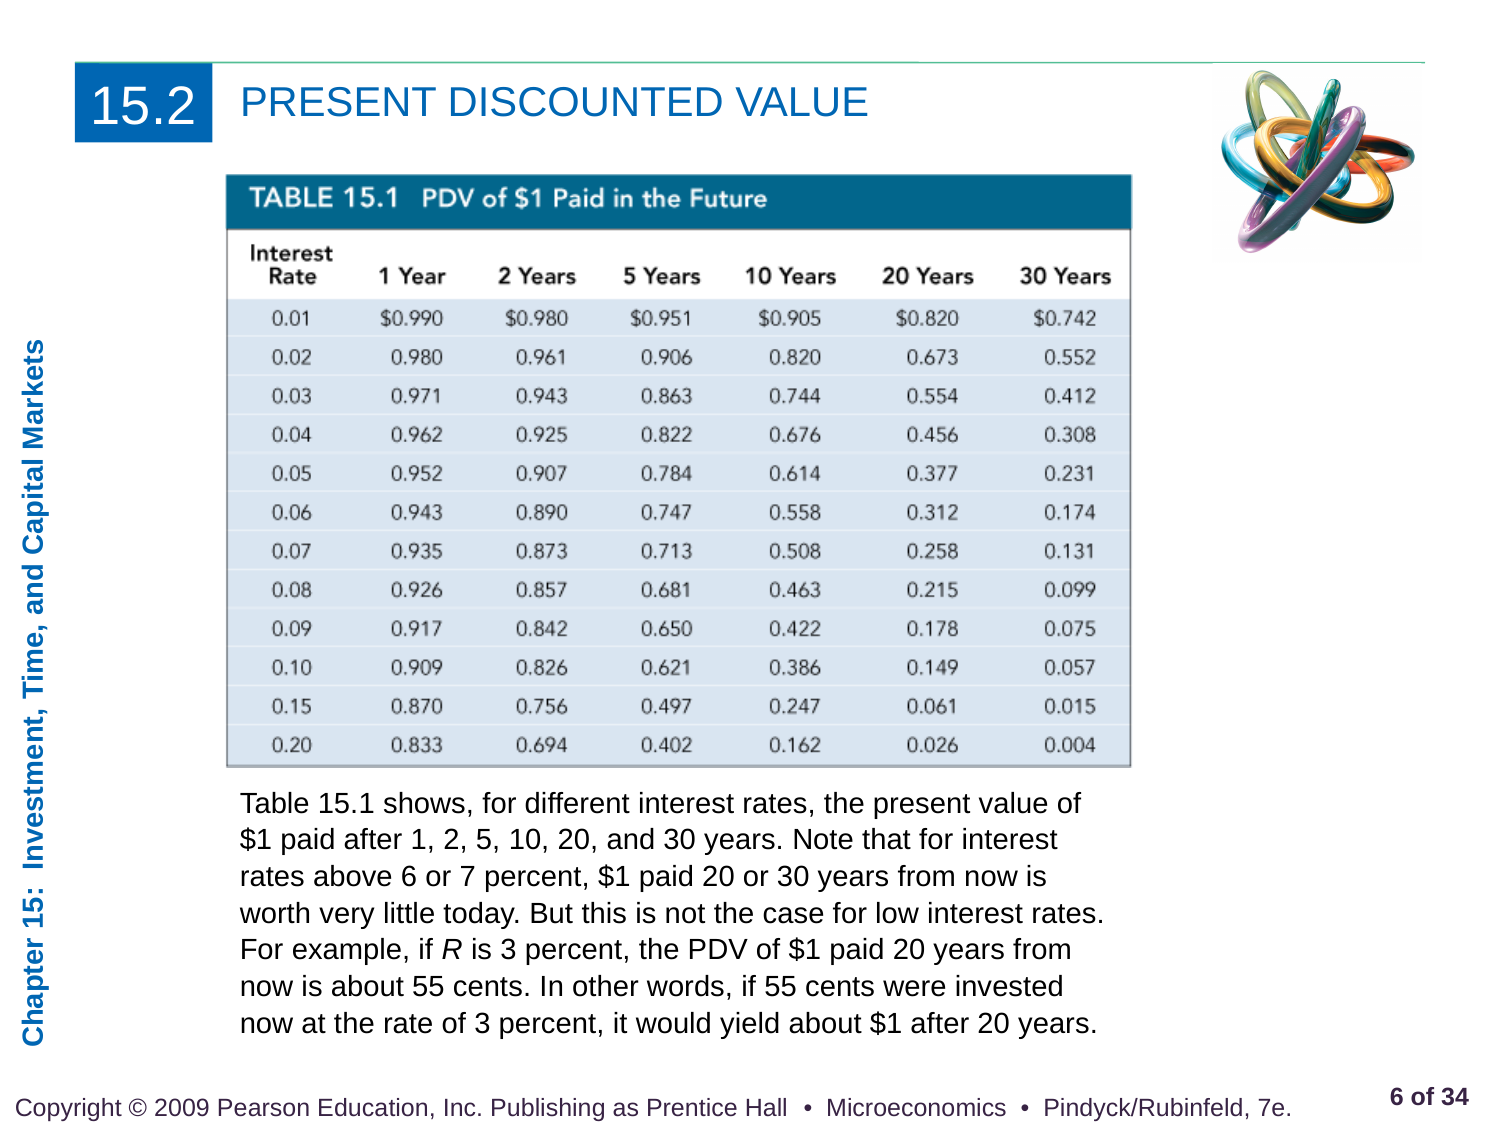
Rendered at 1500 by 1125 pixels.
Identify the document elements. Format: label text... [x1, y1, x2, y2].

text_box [74, 62, 1425, 143]
picture [224, 174, 1133, 768]
picture [1212, 63, 1422, 263]
text_box Table 15.1 shows, for different interest rates, the present value of $1 paid after 1, 2, 5, 10, 20, and 30 years. Note that for interest rates above 6 or 7 percent, $1 paid 20 or 30 years from now is worth very little today. But this is not the case for low interest rates. For example, if R is 3 percent, the PDV of $1 paid 20 years from now is about 55 cents. In other words, if 55 cents were invested now at the rate of 3 percent, it would yield about $1 after 20 years. [224, 774, 1138, 1075]
